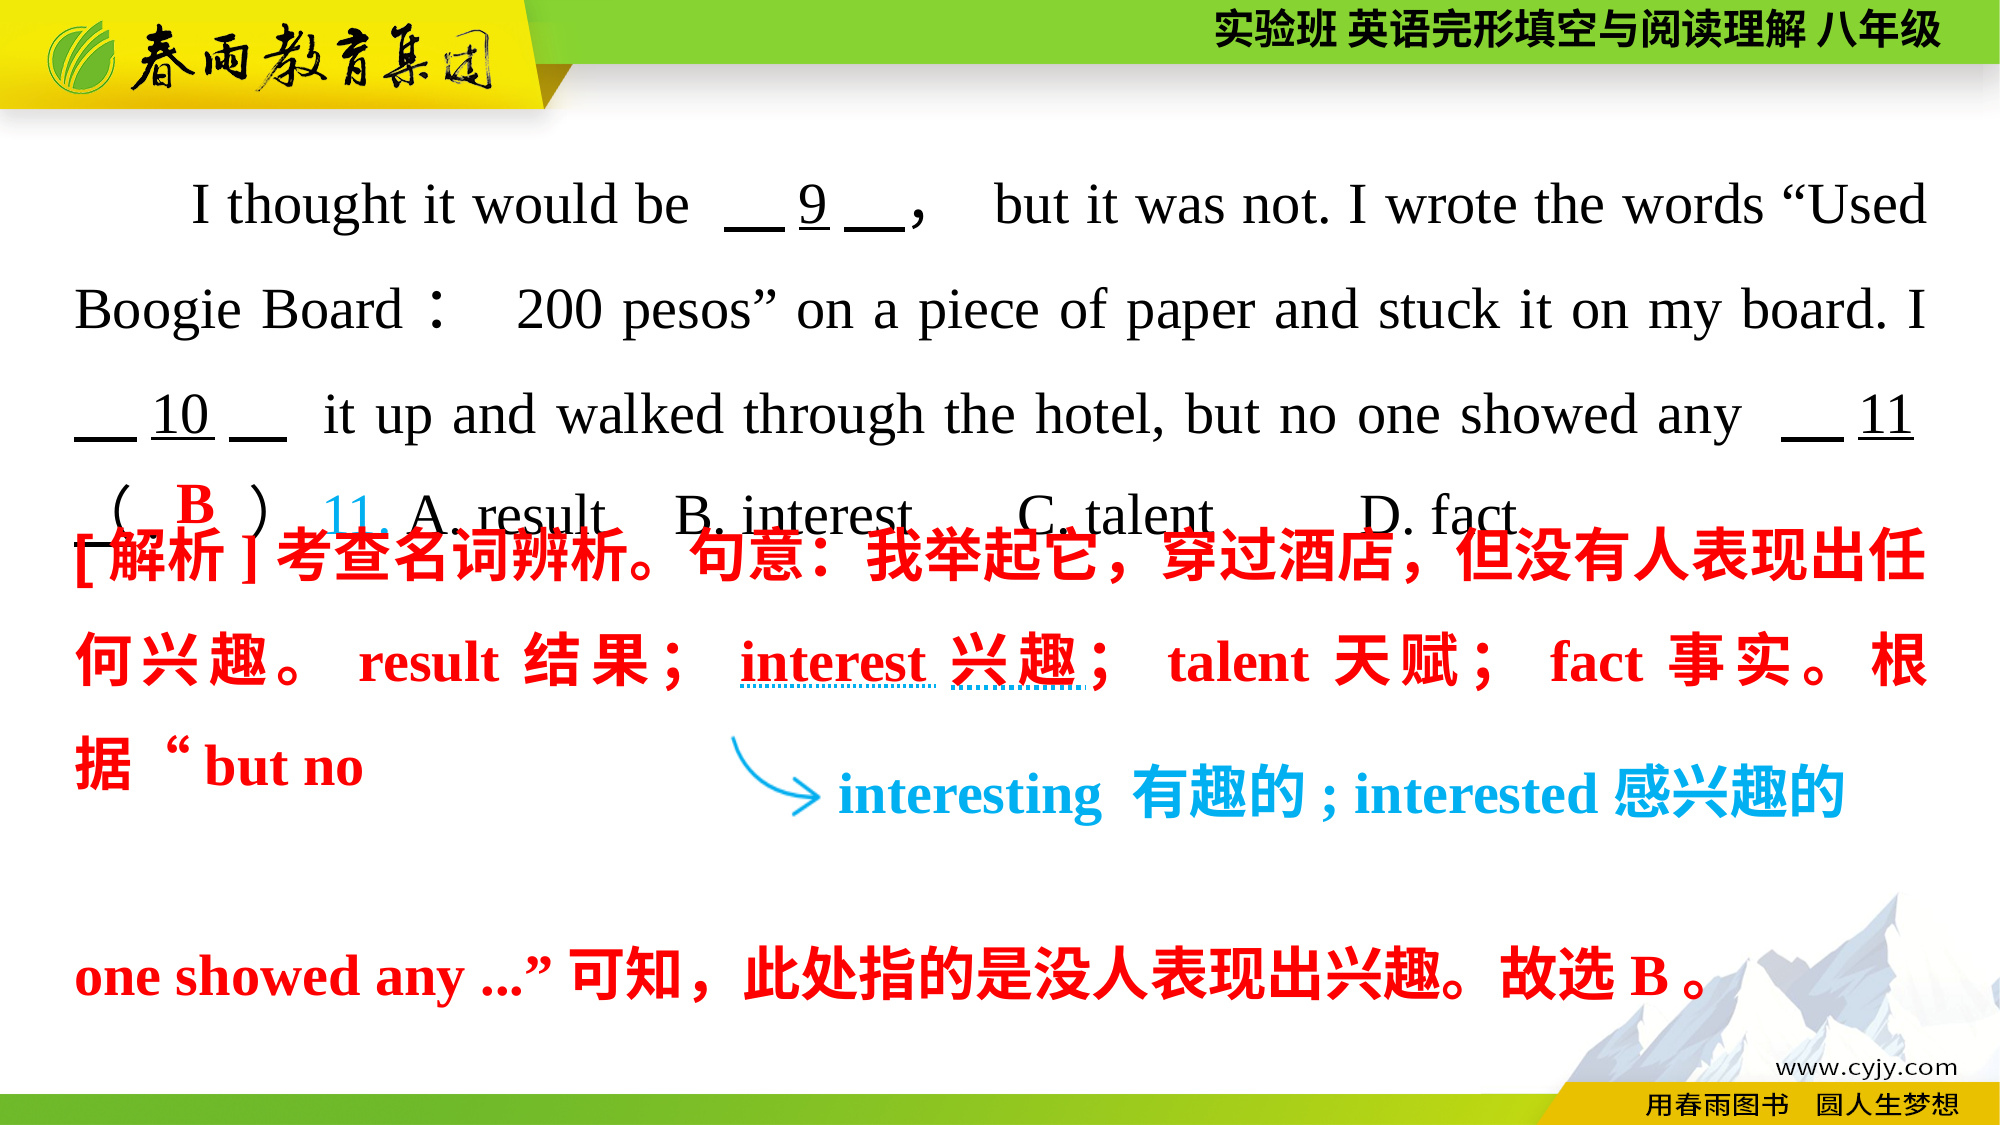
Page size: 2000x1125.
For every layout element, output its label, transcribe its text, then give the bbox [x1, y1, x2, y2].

picture [0, 0, 2000, 1125]
text_box （ ）11. A. result B. interest C. talent D. fact [59, 433, 1944, 475]
text_box B [161, 457, 231, 543]
text_box interesting 有趣的; interested感兴趣的 [844, 748, 1862, 833]
text_box [解析]考查名词辨析。句意：我举起它，穿过酒店，但没有人表现出任何兴趣。result结果；interest兴趣；talent天赋；fact事实。根据“but no one showed any ...”可知，此处指的是没人表现出兴趣。故选B。 [59, 475, 1944, 1015]
list I thought it would be 9 ， but it was not. I wrote the words “Used Boogie Board： 200 pesos” on a piece of paper and stuck it on my board. I 10 it up and walked through the hotel, but no one showed any 11 . [59, 122, 1944, 433]
